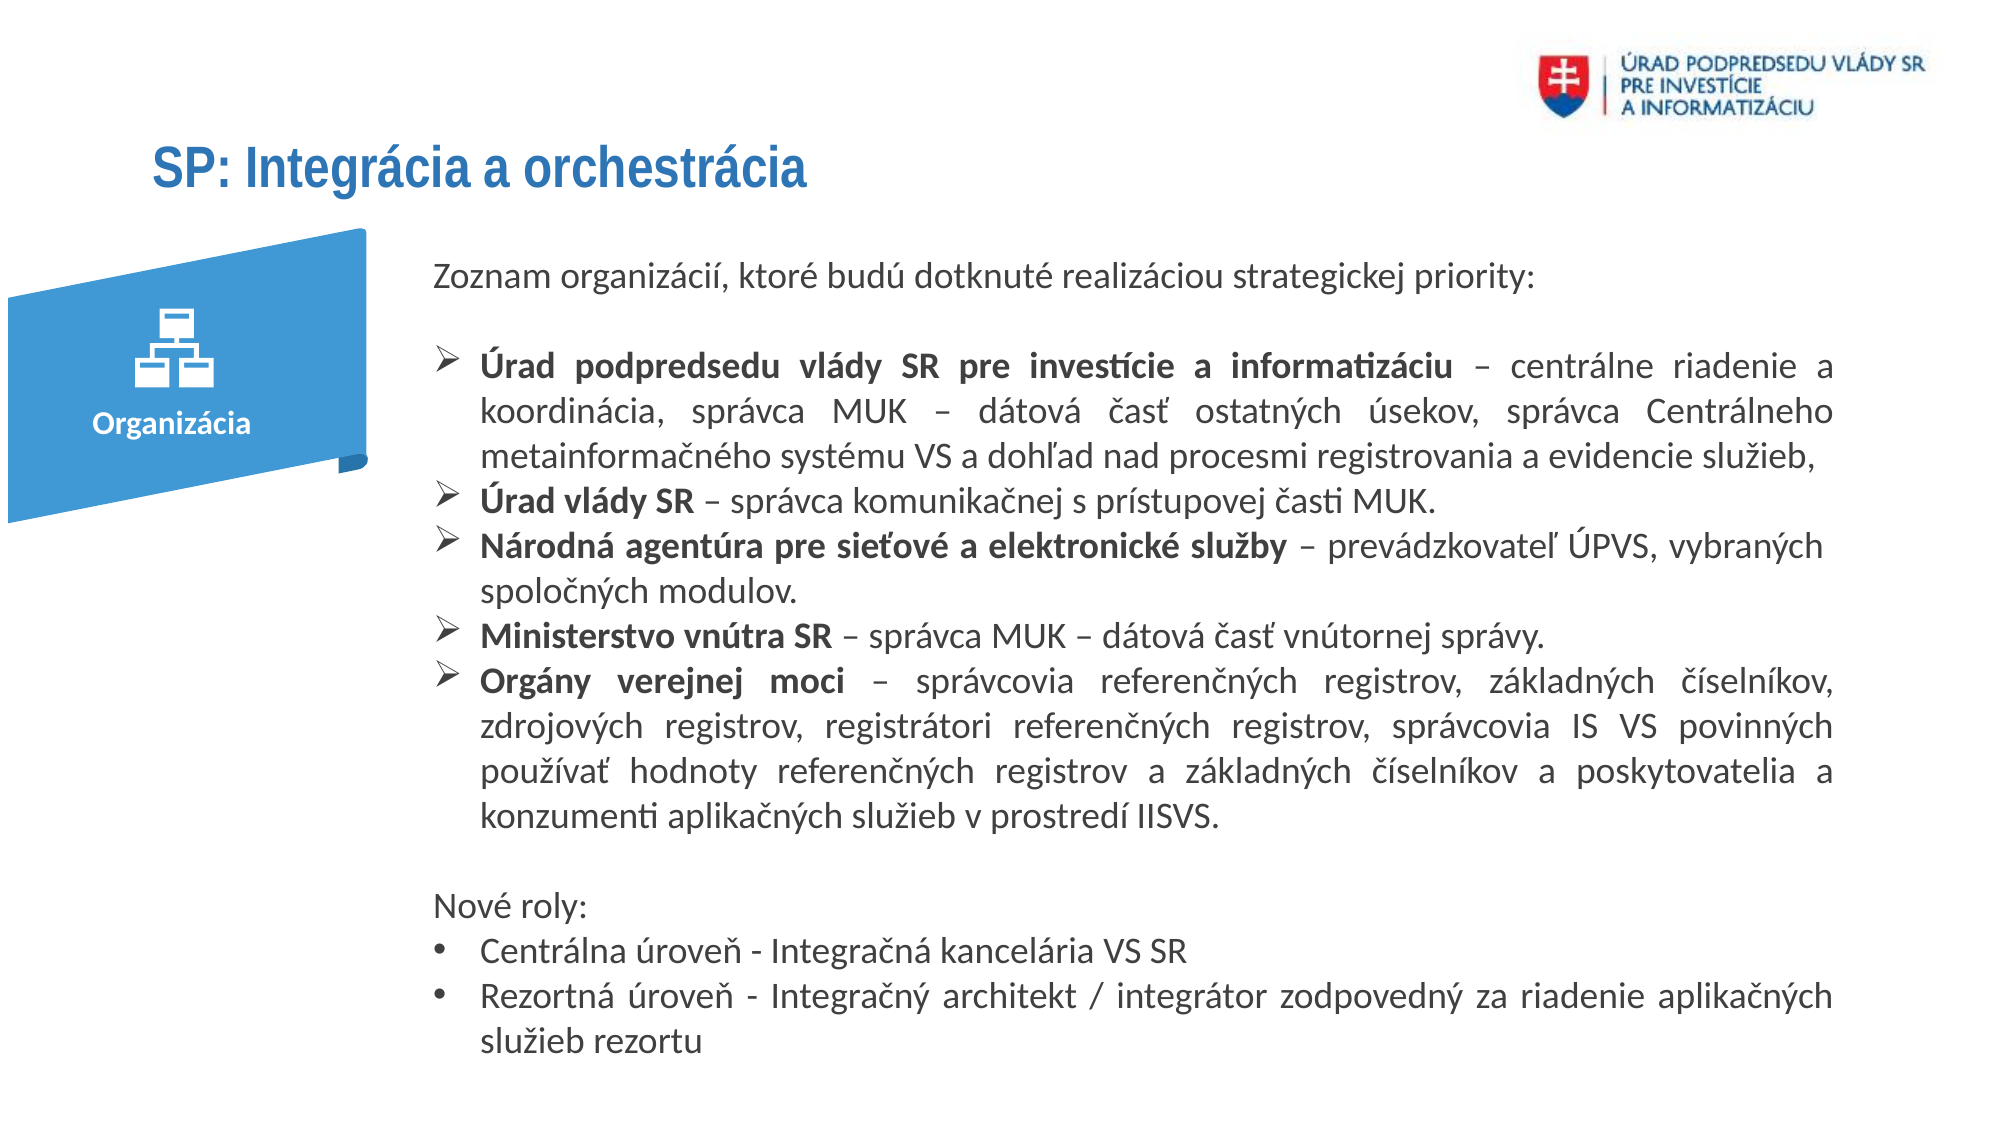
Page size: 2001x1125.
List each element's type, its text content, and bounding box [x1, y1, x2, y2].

text_box [135, 308, 214, 388]
picture [1491, 9, 1973, 162]
text_box Organizácia [77, 394, 267, 449]
text_box [8, 272, 367, 524]
text_box SP: Integrácia a orchestrácia [137, 59, 1863, 278]
text_box [338, 454, 368, 474]
text_box Zoznam organizácií, ktoré budú dotknuté realizáciou strategickej priority: Úrad podpredsedu vlády SR pre investície a informatizáciu – centrálne riadenie a koordinácia, správca MUK – dátová časť ostatných úsekov, správca Centrálneho metainformačného systému VS a dohľad nad procesmi registrovania a evidencie služieb, Úrad vlády SR – správca komunikačnej s prístupovej časti MUK. Národná agentúra pre sieťové a elektronické služby – prevádzkovateľ ÚPVS, vybraných spoločných modulov. Ministerstvo vnútra SR – správca MUK – dátová časť vnútornej správy. Orgány verejnej moci – správcovia referenčných registrov, základných číselníkov, zdrojových registrov, registrátori referenčných registrov, správcovia IS VS povinných používať hodnoty referenčných registrov a základných číselníkov a poskytovatelia a konzumenti aplikačných služieb v prostredí IISVS. Nové roly: Centrálna úroveň - Integračná kancelária VS SR Rezortná úroveň - Integračný architekt / integrátor zodpovedný za riadenie aplikačných služieb rezortu [418, 243, 1850, 1114]
